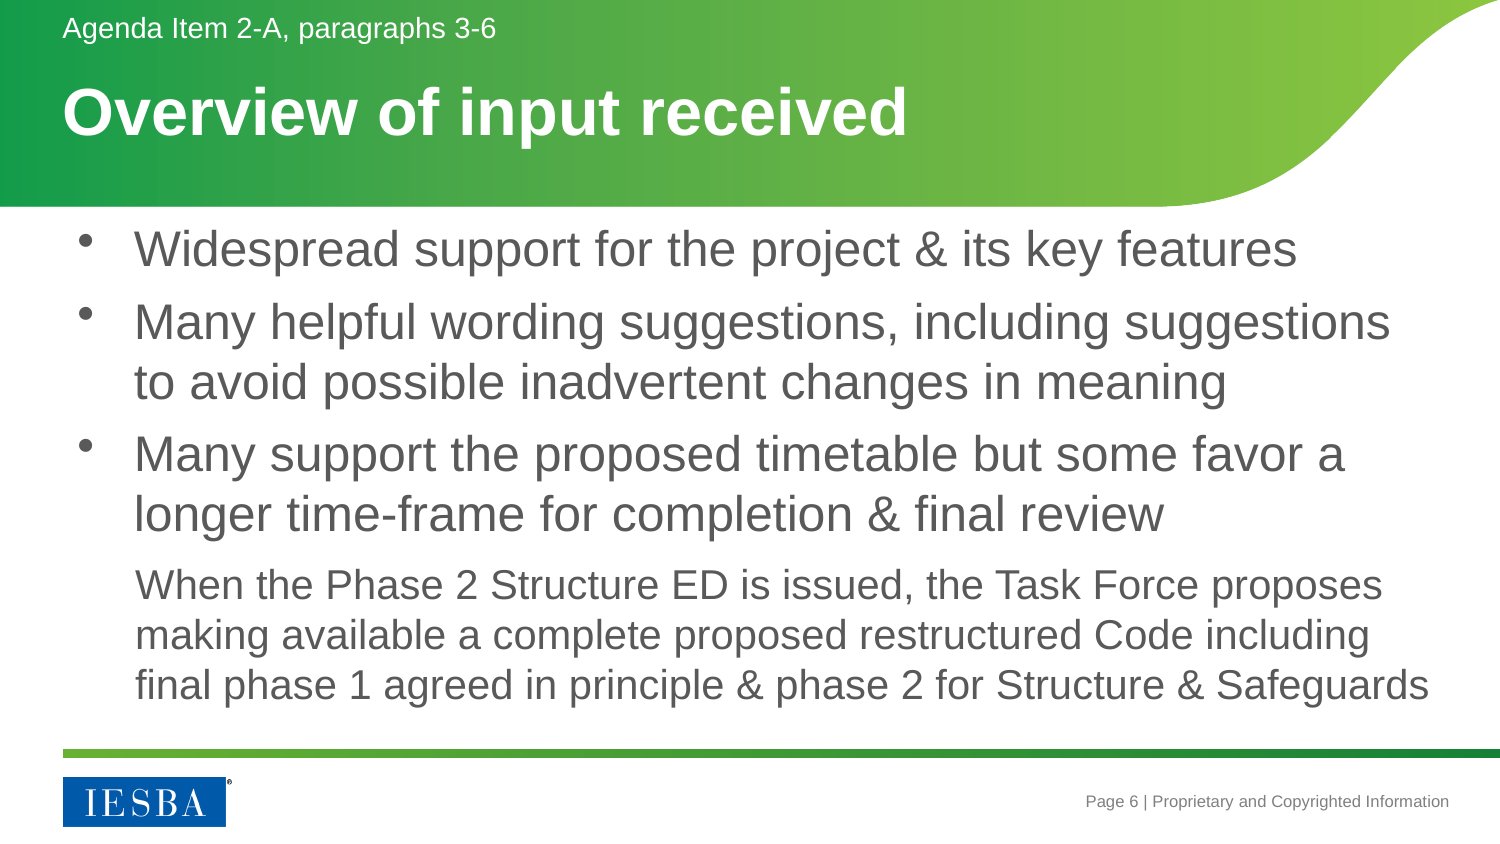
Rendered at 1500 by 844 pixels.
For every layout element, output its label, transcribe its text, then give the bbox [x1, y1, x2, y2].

subtitle Agenda Item 2-A, paragraphs 3-6 [62, 9, 600, 47]
title Overview of input received [62, 75, 1300, 142]
picture [63, 777, 232, 827]
list Widespread support for the project & its key features Many helpful wording suggestions, including suggestions to avoid possible inadvertent changes in meaning Many support the proposed timetable but some favor a longer time-frame for completion & final review When the Phase 2 Structure ED is issued, the Task Force proposes making available a complete proposed restructured Code including final phase 1 agreed in principle & phase 2 for Structure & Safeguards [62, 209, 1450, 724]
picture [0, 0, 1500, 207]
